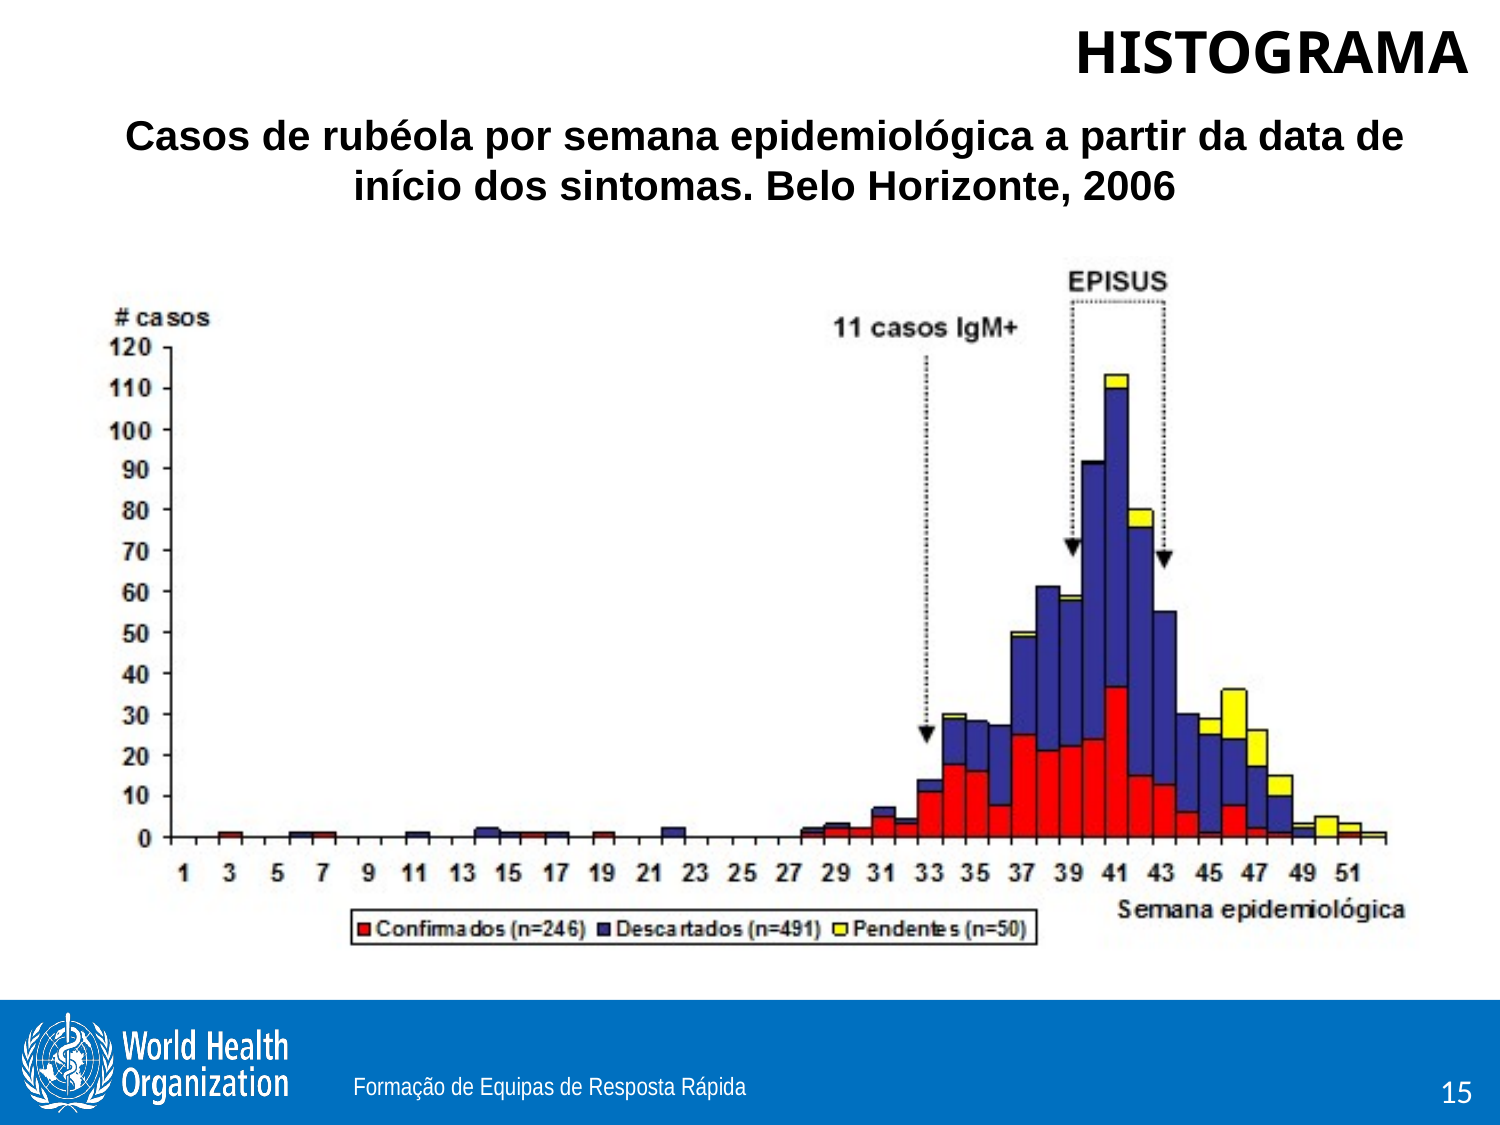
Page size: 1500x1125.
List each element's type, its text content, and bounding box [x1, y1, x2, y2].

text_box Casos de rubéola por semana epidemiológica a partir da data de início dos sintomas. Belo Horizonte, 2006 [53, 101, 1477, 217]
picture [21, 1012, 288, 1113]
text_box HISTOGRAMA [243, 7, 1484, 93]
picture [76, 255, 1420, 953]
